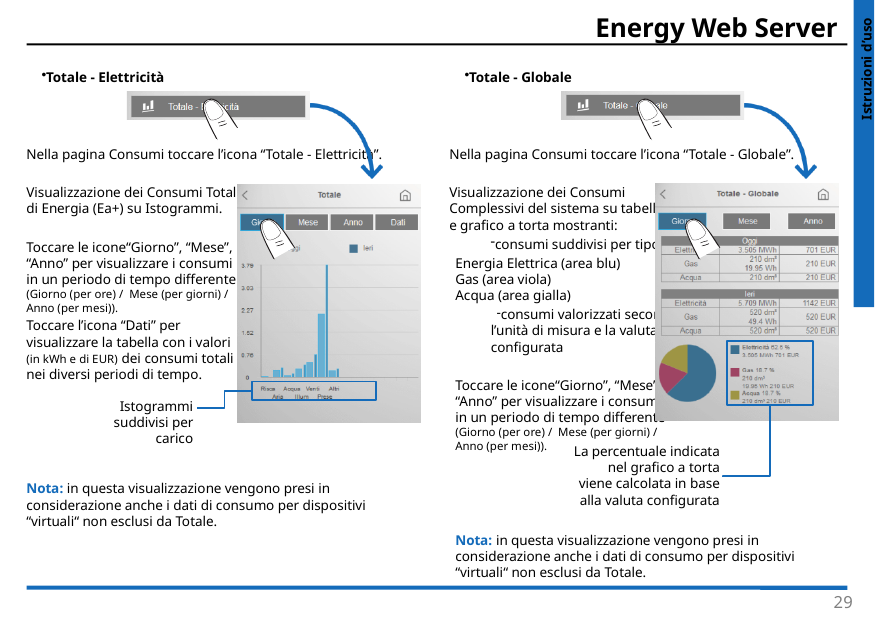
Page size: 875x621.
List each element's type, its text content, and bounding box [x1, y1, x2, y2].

picture [237, 184, 421, 423]
text_box Totale - Globale Nella pagina Consumi toccare l’icona “Totale - Globale”. Visualizzazione dei Consumi Complessivi del sistema su tabelle e grafico a torta mostranti: consumi suddivisi per tipo: Energia Elettrica (area blu) Gas (area viola) Acqua (area gialla) consumi valorizzati secondo l’unità di misura e la valuta configurata Toccare le icone“Giorno”, “Mese”, “Anno” per visualizzare i consumi in un periodo di tempo differente (Giorno (per ore) / Mese (per giorni) / Anno (per mesi)). Nota: in questa visualizzazione vengono presi in considerazione anche i dati di consumo per dispositivi “virtuali“ non esclusi da Totale. [449, 56, 834, 574]
text_box La percentuale indicata nel grafico a torta viene calcolata in base alla valuta configurata [556, 435, 735, 516]
picture [655, 182, 839, 422]
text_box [710, 416, 782, 465]
text_box Istogrammi suddivisi per carico [70, 390, 209, 454]
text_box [196, 390, 253, 409]
picture [126, 91, 384, 180]
picture [560, 91, 818, 180]
text_box Totale - Elettricità Nella pagina Consumi toccare l’icona “Totale - Elettricità”. Visualizzazione dei Consumi Totali di Energia (Ea+) su Istogrammi. Toccare le icone“Giorno”, “Mese”, “Anno” per visualizzare i consumi in un periodo di tempo differente (Giorno (per ore) / Mese (per giorni) / Anno (per mesi)). Toccare l’icona “Dati” per visualizzare la tabella con i valori (in kWh e di EUR) dei consumi totali nei diversi periodi di tempo. Nota: in questa visualizzazione vengono presi in considerazione anche i dati di consumo per dispositivi “virtuali“ non esclusi da Totale. [26, 56, 411, 574]
